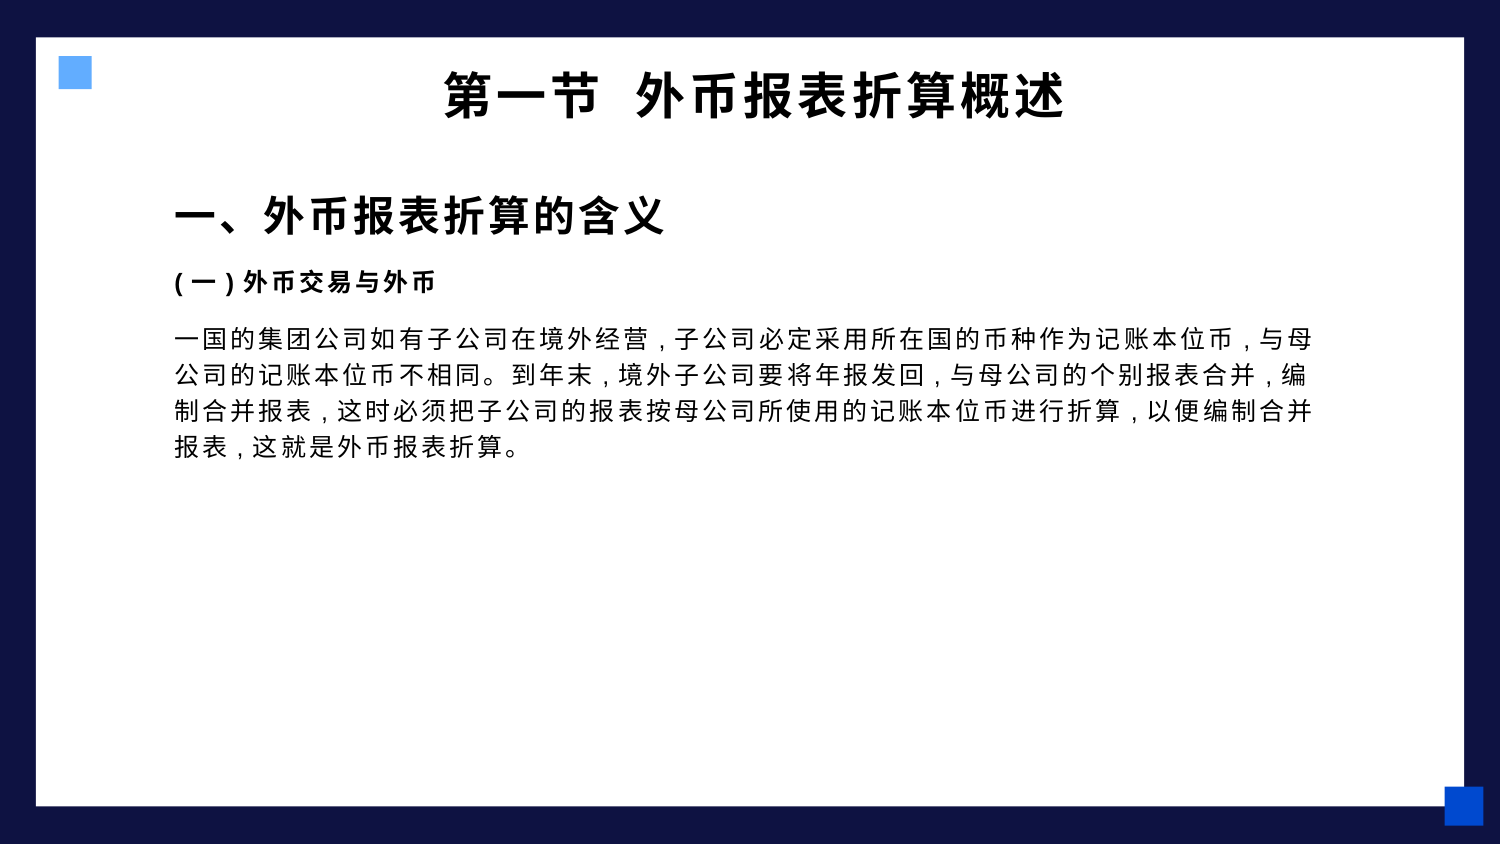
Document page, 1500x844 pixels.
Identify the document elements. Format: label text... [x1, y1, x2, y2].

title 第一节 外币报表折算概述 [159, 43, 1344, 133]
list 一、外币报表折算的含义 (一)外币交易与外币 一国的集团公司如有子公司在境外经营,子公司必定采用所在国的币种作为记账本位币,与母公司的记账本位币不相同。到年末,境外子公司要将年报发回,与母公司的个别报表合并,编制合并报表,这时必须把子公司的报表按母公司所使用的记账本位币进行折算,以便编制合并报表,这就是外币报表折算。 [157, 179, 1343, 604]
